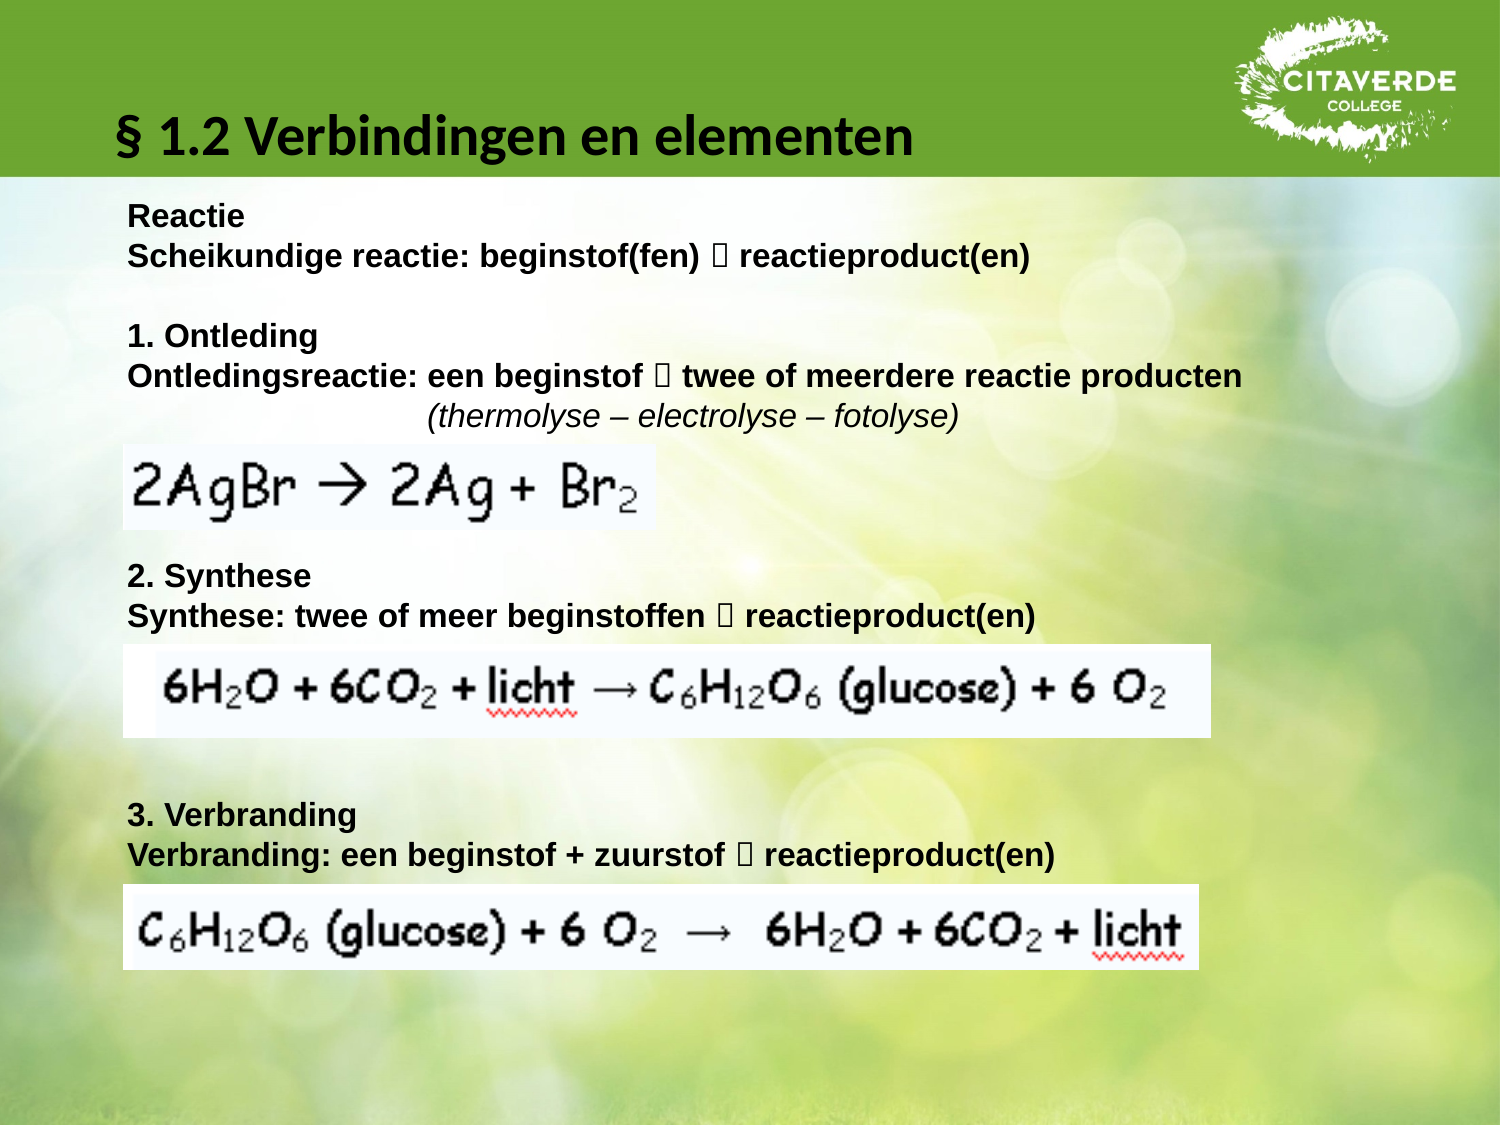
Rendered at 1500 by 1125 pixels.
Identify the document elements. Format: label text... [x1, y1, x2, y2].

text_box § 1.2 Verbindingen en elementen [100, 90, 987, 175]
text_box Reactie Scheikundige reactie: beginstof(fen)  reactieproduct(en) 1. Ontleding Ontledingsreactie: een beginstof  twee of meerdere reactie producten (thermolyse – electrolyse – fotolyse) 2. Synthese Synthese: twee of meer beginstoffen  reactieproduct(en) 3. Verbranding Verbranding: een beginstof + zuurstof  reactieproduct(en) [112, 187, 1317, 961]
picture [0, 0, 1500, 1125]
